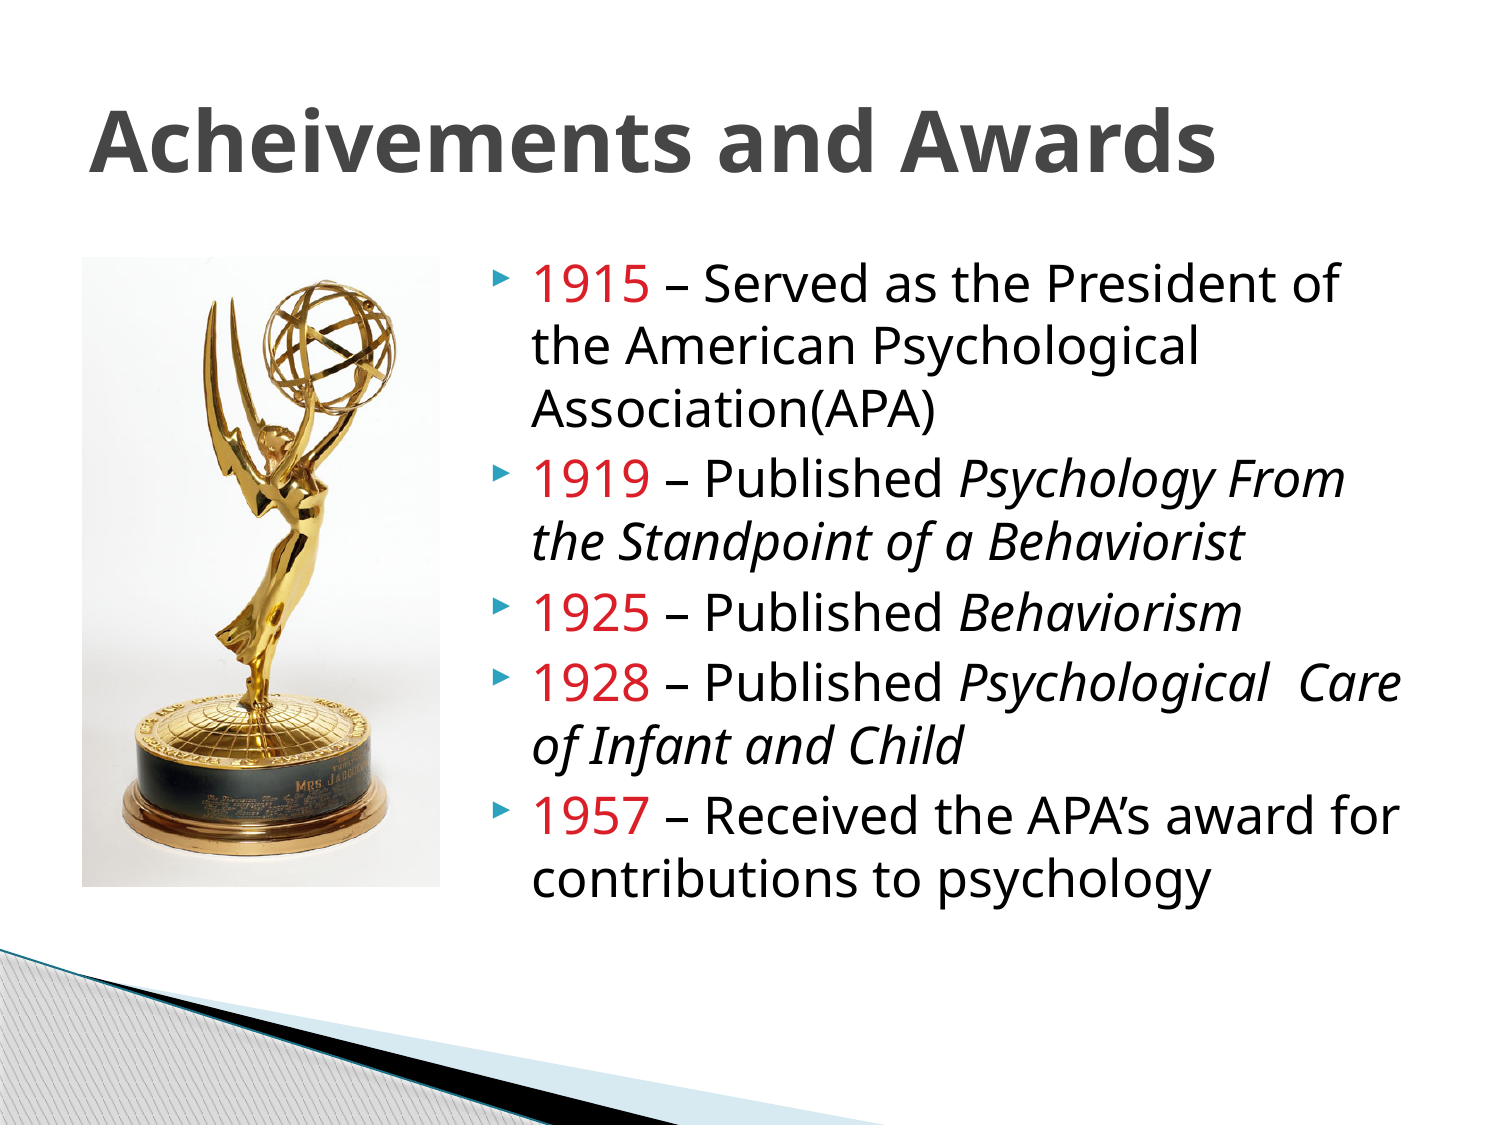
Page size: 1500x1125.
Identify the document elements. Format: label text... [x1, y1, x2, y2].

title Acheivements and Awards [75, 45, 1425, 233]
picture [81, 257, 440, 888]
list 1915 – Served as the President of the American Psychological Association(APA) 1919 – Published Psychology From the Standpoint of a Behaviorist 1925 – Published Behaviorism 1928 – Published Psychological Care of Infant and Child 1957 – Received the APA’s award for contributions to psychology [457, 243, 1425, 1043]
